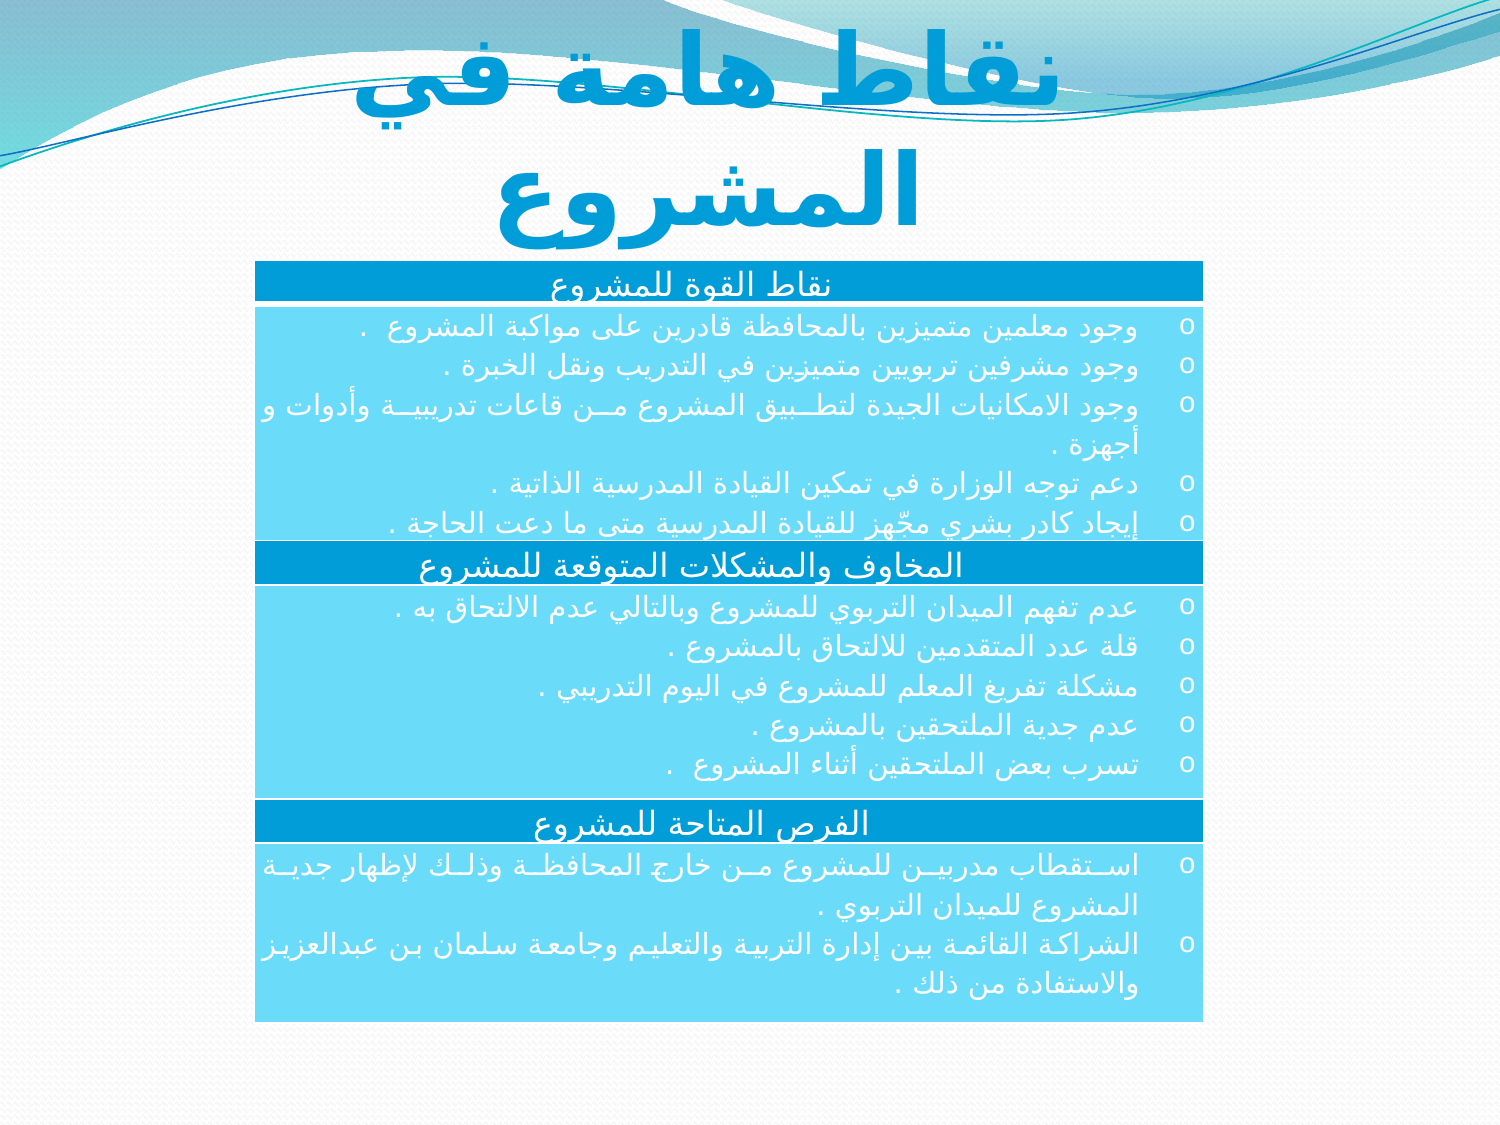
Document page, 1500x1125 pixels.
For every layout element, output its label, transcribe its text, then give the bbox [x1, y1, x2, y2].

table_header نقاط القوة للمشروع [255, 261, 1203, 301]
table_cell عدم تفهم الميدان التربوي للمشروع وبالتالي عدم الالتحاق به . قلة عدد المتقدمين للالتحاق بالمشروع . مشكلة تفريغ المعلم للمشروع في اليوم التدريبي . عدم جدية الملتحقين بالمشروع . تسرب بعض الملتحقين أثناء المشروع . [255, 586, 1203, 798]
table_cell الفرص المتاحة للمشروع [255, 800, 1203, 842]
table_cell المخاوف والمشكلات المتوقعة للمشروع [255, 541, 1203, 584]
text_box نقاط هامة في المشروع [181, 41, 1236, 210]
table_cell استقطاب مدربين للمشروع من خارج المحافظة وذلك لإظهار جدية المشروع للميدان التربوي . الشراكة القائمة بين إدارة التربية والتعليم وجامعة سلمان بن عبدالعزيز والاستفادة من ذلك . [255, 844, 1203, 1022]
table_cell وجود معلمين متميزين بالمحافظة قادرين على مواكبة المشروع . وجود مشرفين تربويين متميزين في التدريب ونقل الخبرة . وجود الامكانيات الجيدة لتطبيق المشروع من قاعات تدريبية وأدوات و أجهزة . دعم توجه الوزارة في تمكين القيادة المدرسية الذاتية . إيجاد كادر بشري مجّهز للقيادة المدرسية متى ما دعت الحاجة . [255, 307, 1203, 540]
